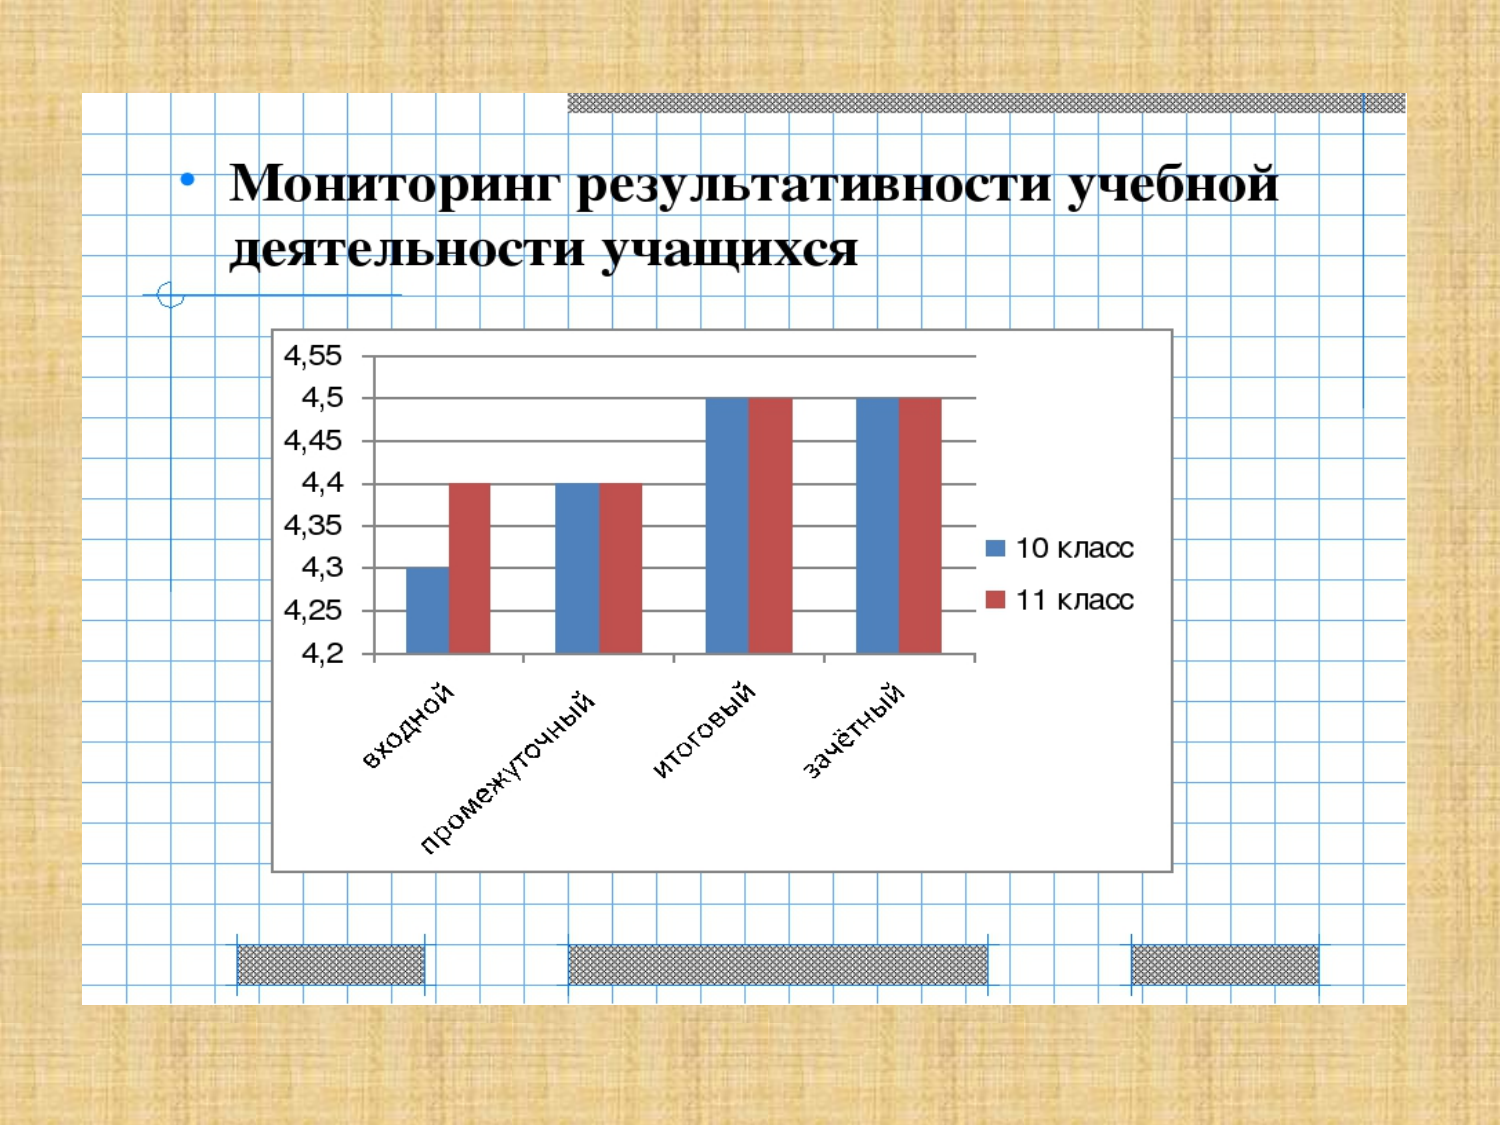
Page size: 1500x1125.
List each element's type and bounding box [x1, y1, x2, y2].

list [81, 93, 1407, 1006]
picture [0, 0, 1500, 1125]
